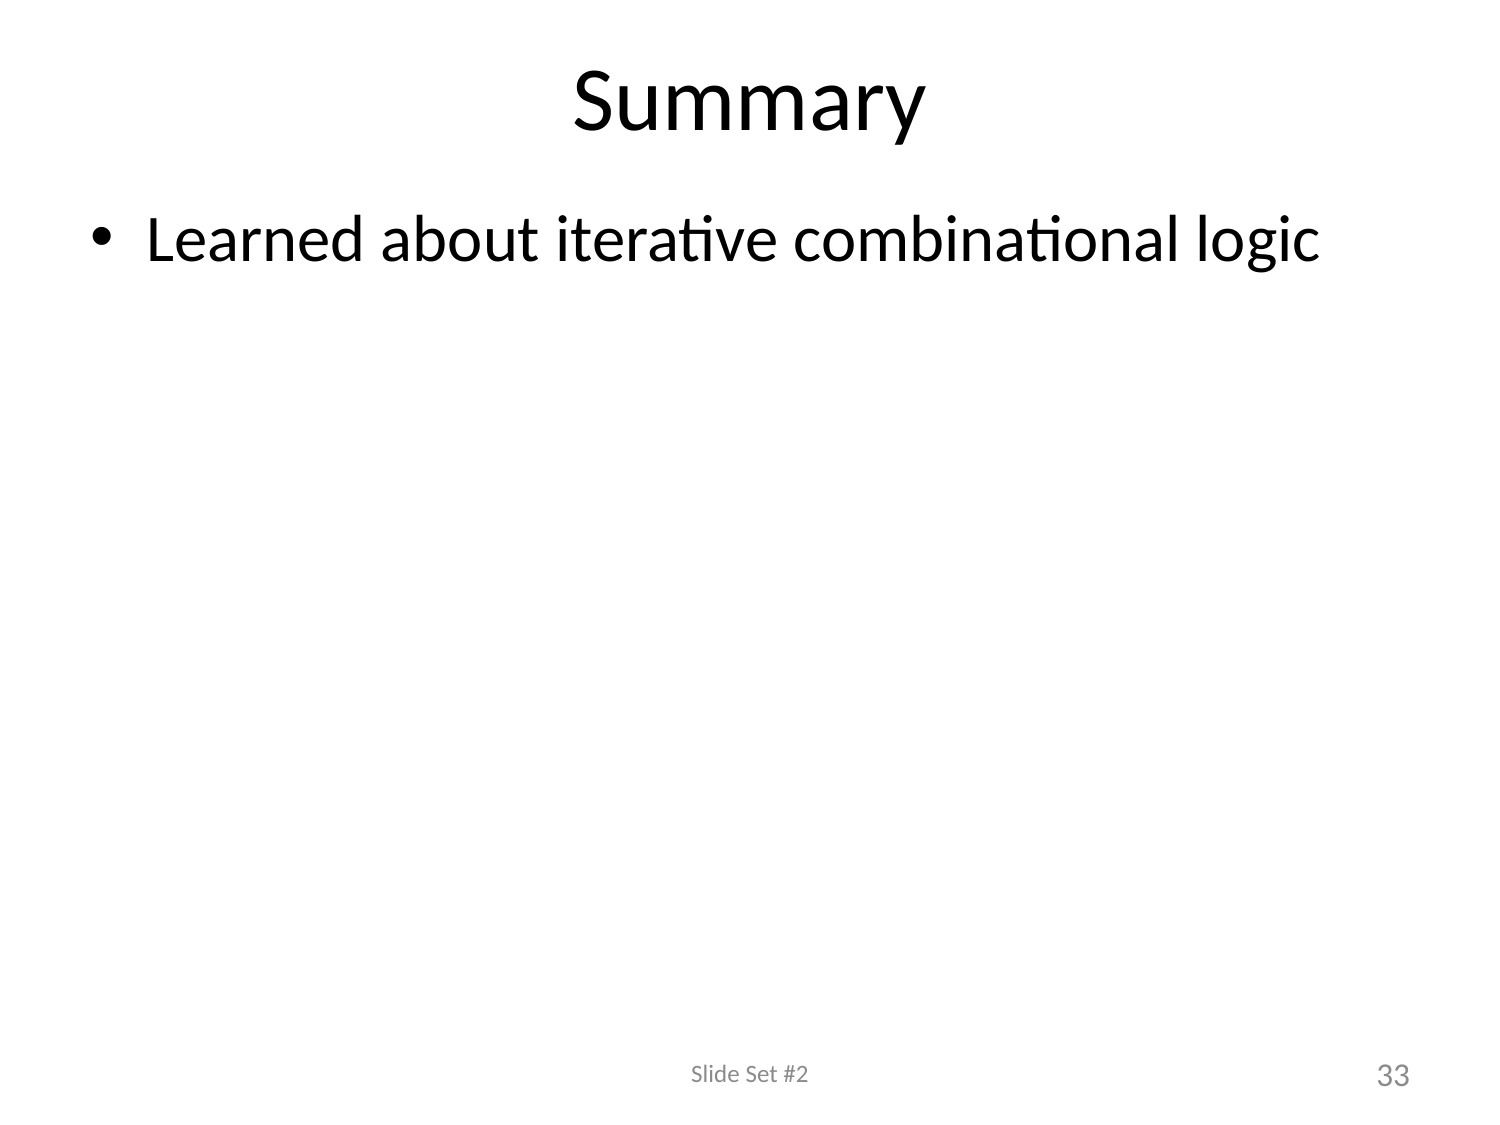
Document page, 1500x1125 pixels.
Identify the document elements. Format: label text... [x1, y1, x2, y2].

title Summary [75, 0, 1425, 187]
slide_number 33 [1074, 1042, 1425, 1103]
list Learned about iterative combinational logic [75, 187, 1425, 1043]
footer Slide Set #2 [512, 1042, 988, 1103]
